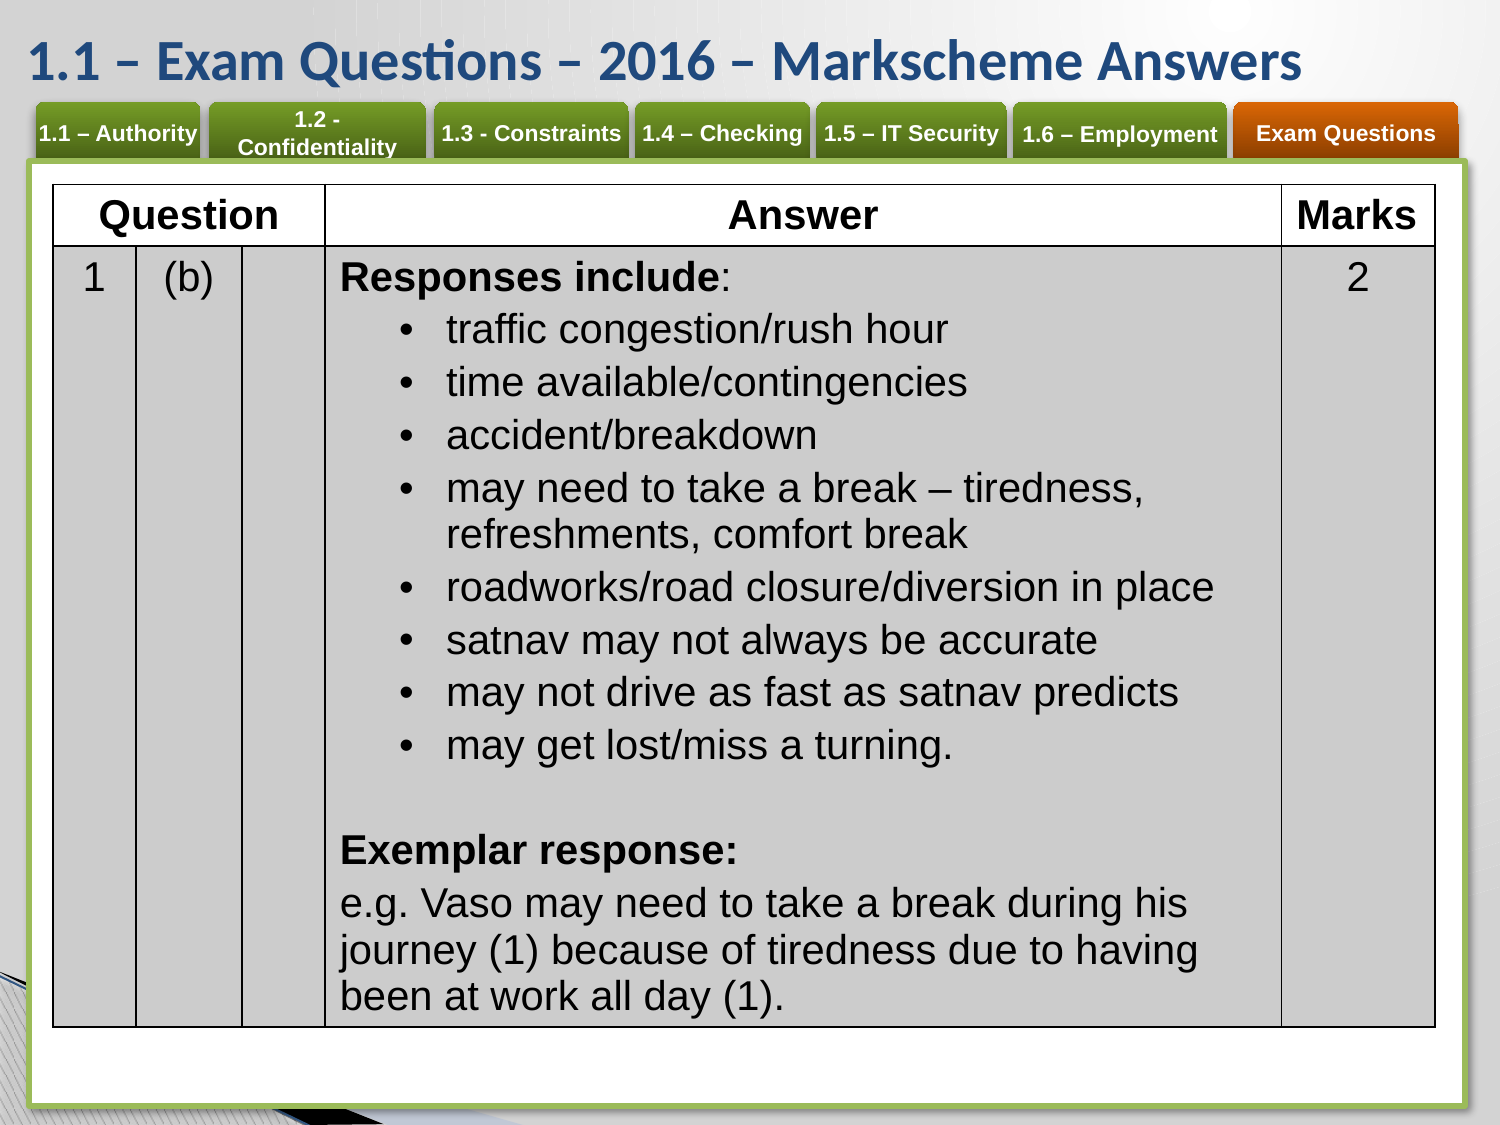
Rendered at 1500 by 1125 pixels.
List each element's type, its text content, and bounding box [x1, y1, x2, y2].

title 1.1 – Exam Questions – 2016 – Markscheme Answers [11, 11, 1465, 102]
table_cell (b) [137, 247, 241, 1026]
table_header Marks [1282, 185, 1434, 245]
table_cell 2 [1282, 247, 1434, 1026]
picture [281, 1114, 303, 1125]
table_cell 1 [54, 247, 135, 1026]
table_header Answer [326, 185, 1281, 245]
table_cell Responses include: traffic congestion/rush hour time available/contingencies accident/breakdown may need to take a break – tiredness, refreshments, comfort break roadworks/road closure/diversion in place satnav may not always be accurate may not drive as fast as satnav predicts may get lost/miss a turning. Exemplar response: e.g. Vaso may need to take a break during his journey (1) because of tiredness due to having been at work all day (1). [326, 247, 1281, 1026]
table_header Question [54, 185, 324, 245]
table_cell [243, 247, 324, 1026]
